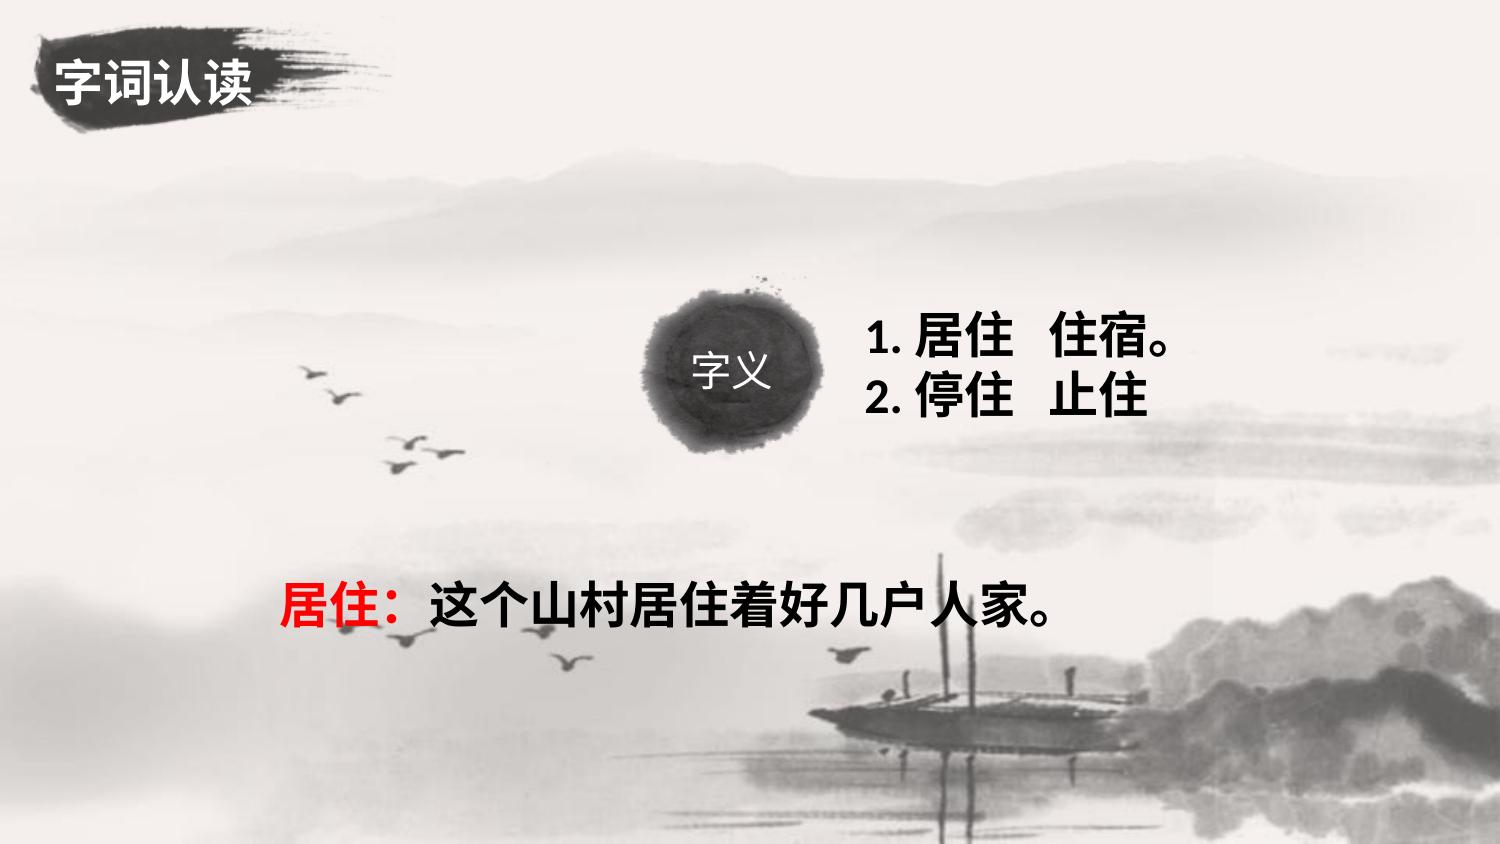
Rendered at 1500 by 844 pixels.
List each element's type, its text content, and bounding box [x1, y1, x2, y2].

text_box 1.居住 住宿。 2.停住 止住 [849, 295, 1214, 431]
picture [0, 0, 1500, 844]
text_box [0, 0, 396, 162]
text_box 居住：这个山村居住着好几户人家。 [264, 566, 1095, 641]
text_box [638, 272, 825, 455]
